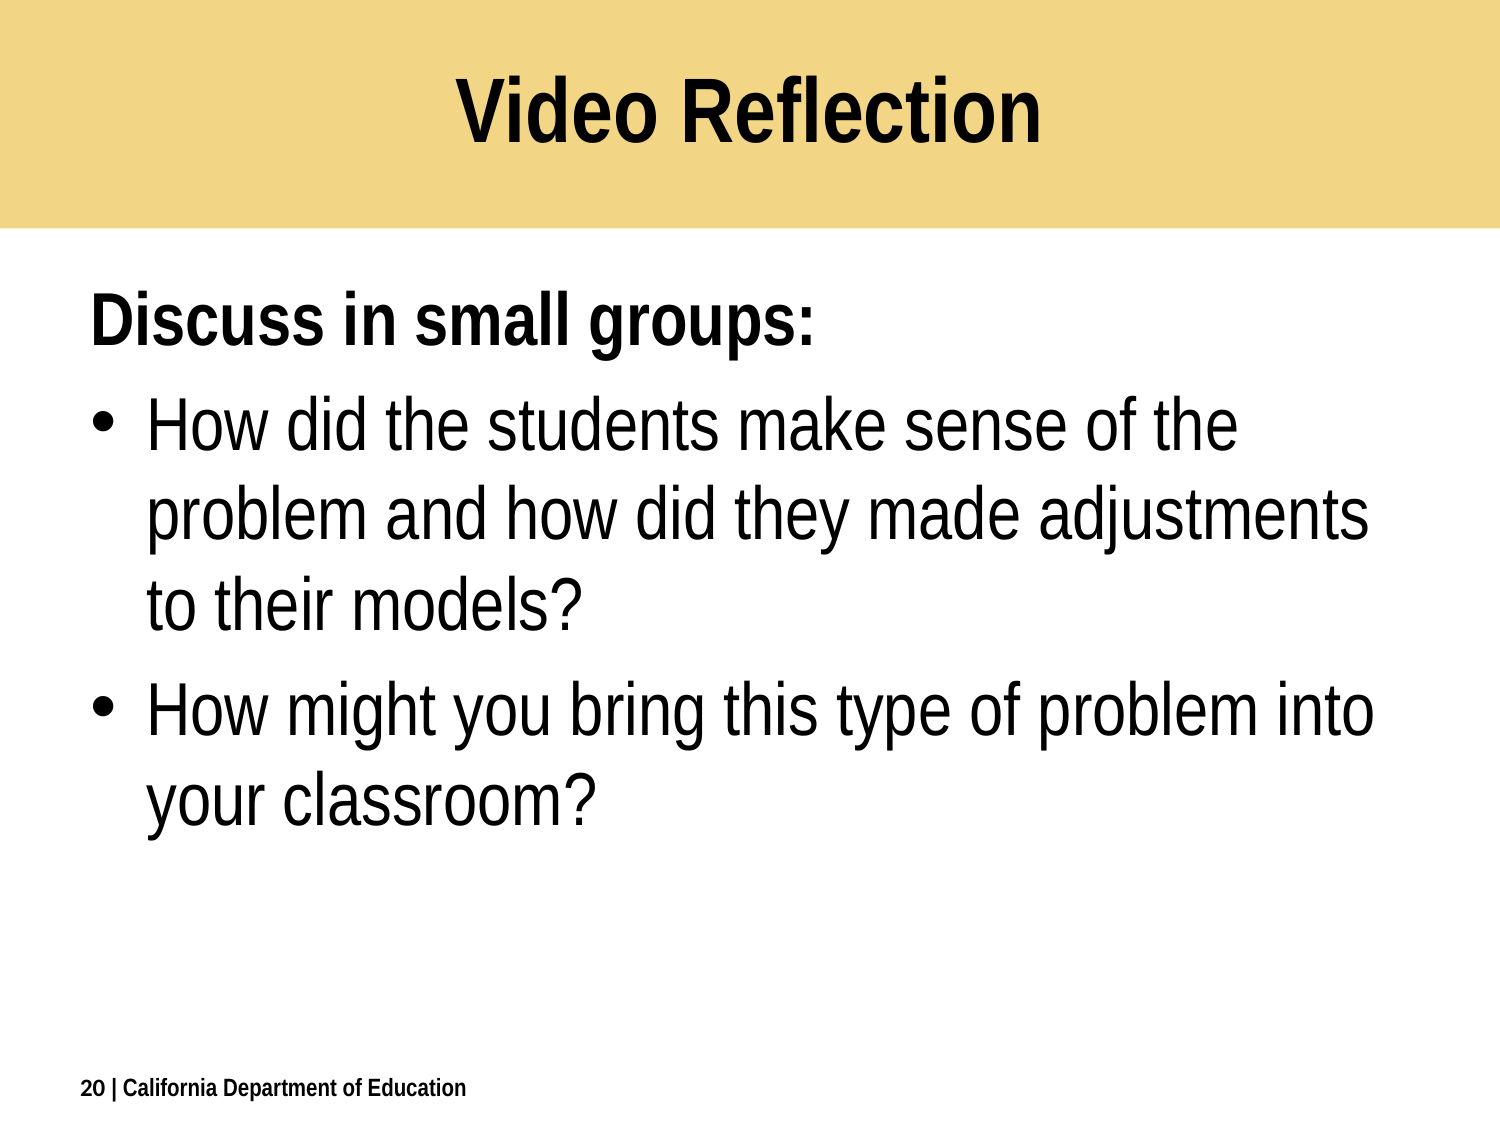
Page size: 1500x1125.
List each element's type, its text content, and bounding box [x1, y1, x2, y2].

list Discuss in small groups: How did the students make sense of the problem and how did they made adjustments to their models? How might you bring this type of problem into your classroom? [75, 262, 1425, 1054]
footer | California Department of Education [121, 1064, 699, 1124]
slide_number 20 [55, 1064, 121, 1124]
title Video Reflection [75, 11, 1425, 200]
